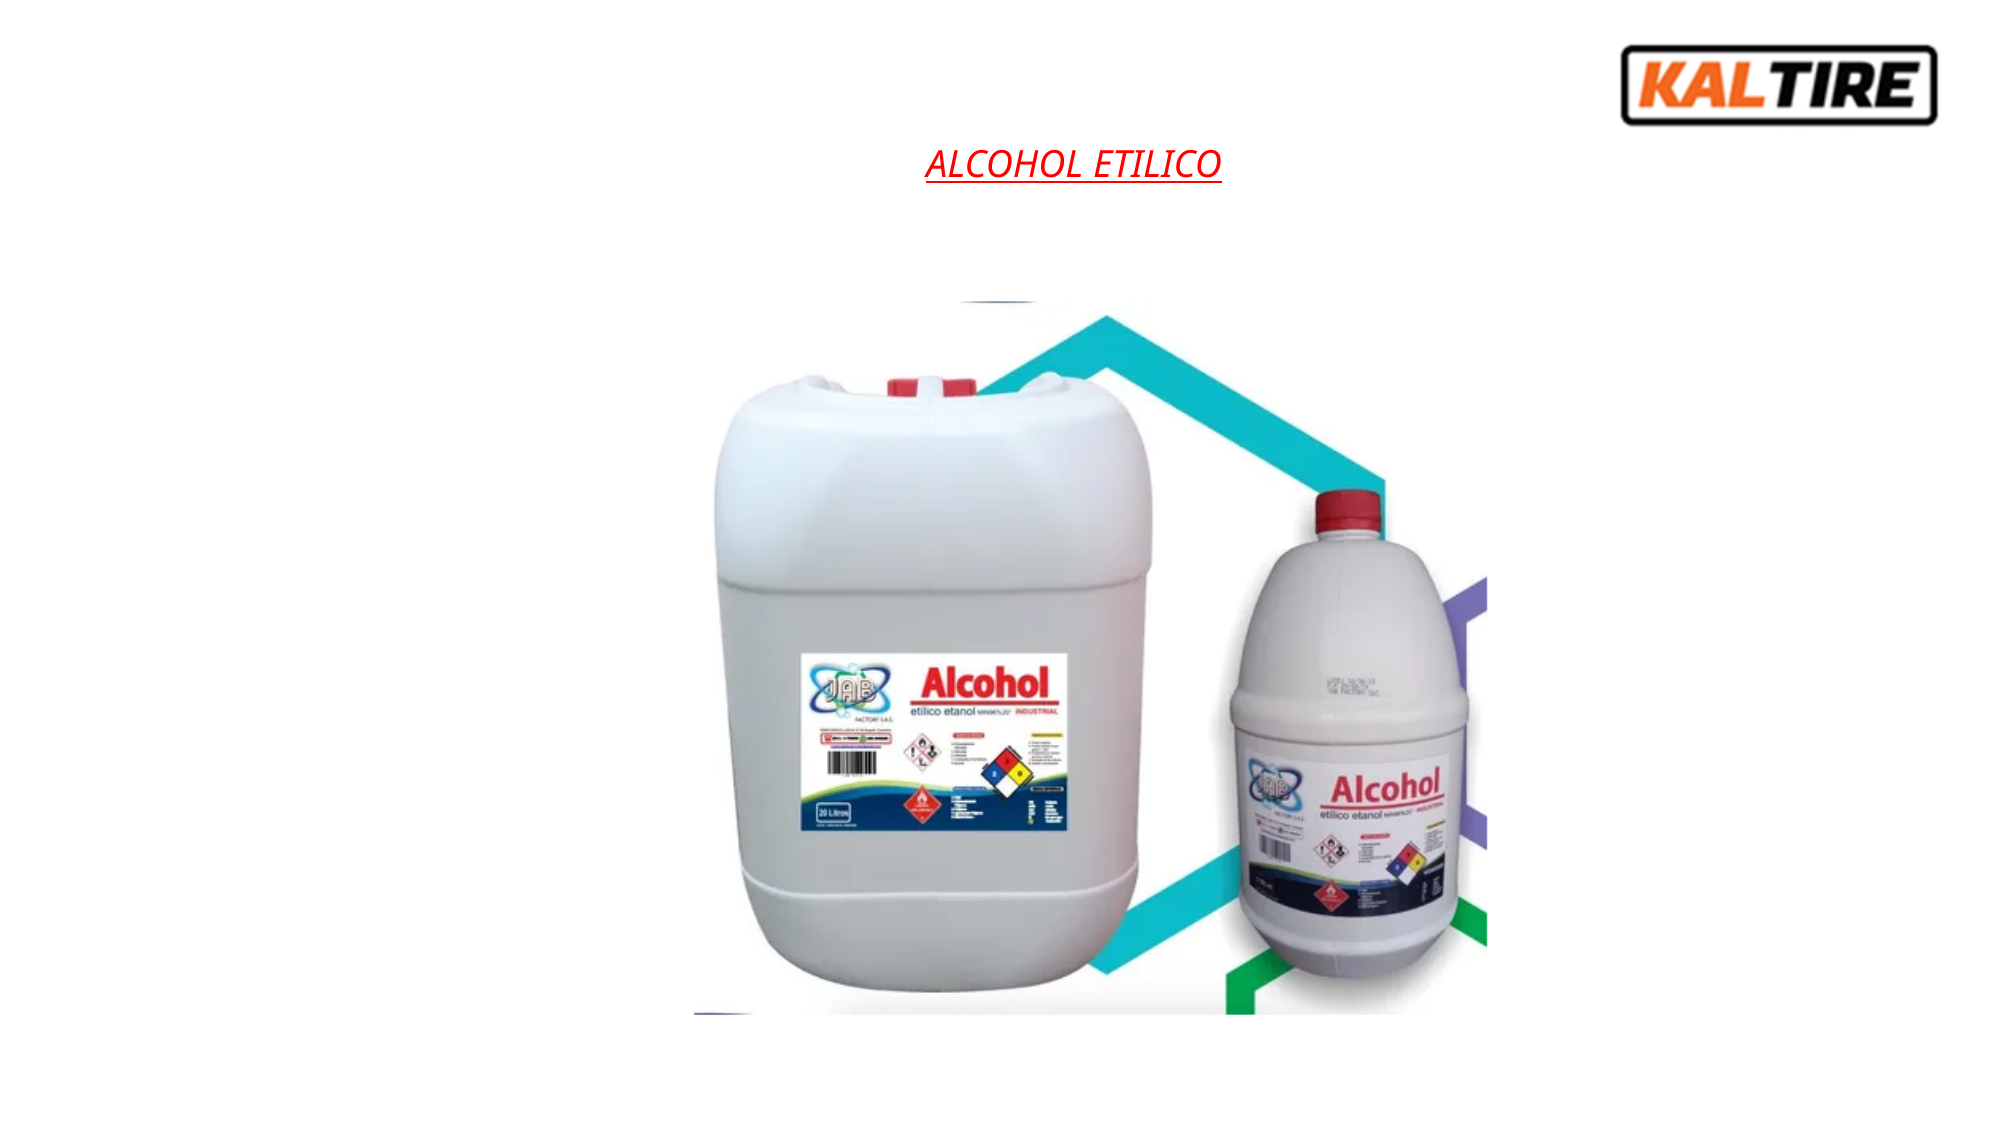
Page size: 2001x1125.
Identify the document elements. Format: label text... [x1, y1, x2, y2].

picture [596, 281, 1592, 1043]
picture [1617, 41, 1942, 133]
text_box ALCOHOL ETILICO [911, 132, 1237, 193]
